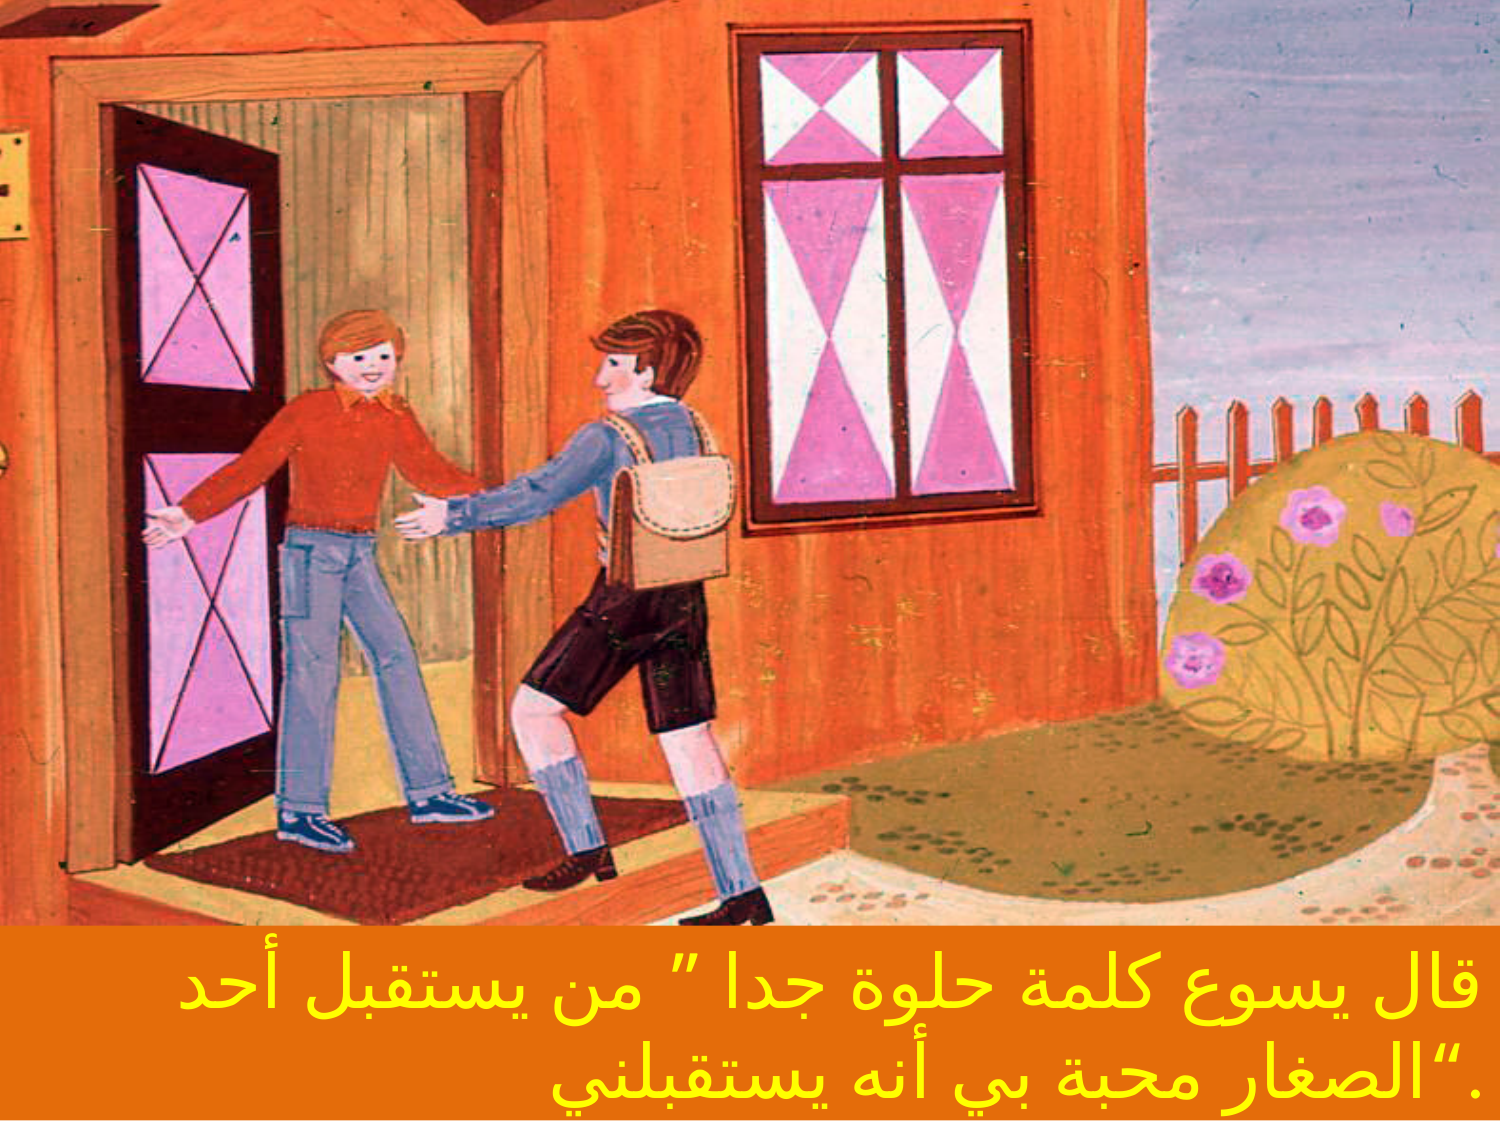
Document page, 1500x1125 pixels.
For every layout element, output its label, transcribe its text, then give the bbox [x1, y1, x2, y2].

picture [0, 0, 1500, 927]
text_box قال يسوع كلمة حلوة جدا ” من يستقبل أحد الصغار محبة بي أنه يستقبلني“. [0, 933, 1500, 1121]
